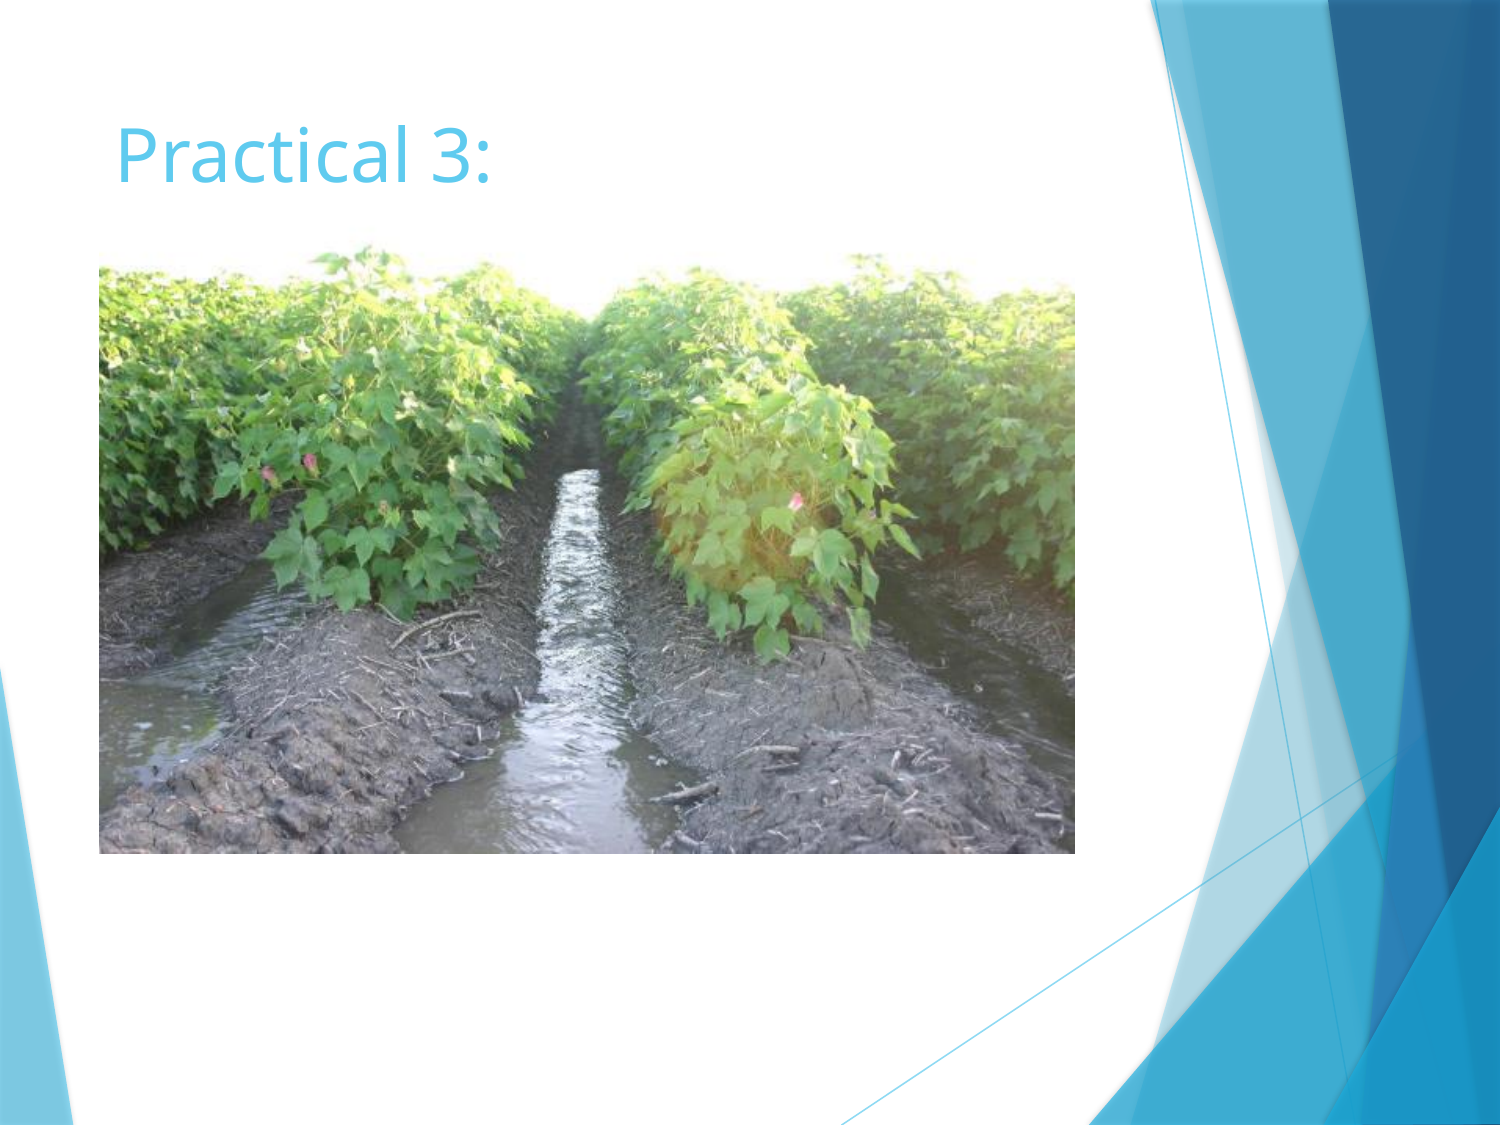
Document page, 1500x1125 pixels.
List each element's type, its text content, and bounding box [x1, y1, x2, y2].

title Practical 3: [99, 99, 1142, 317]
picture [99, 203, 1075, 855]
